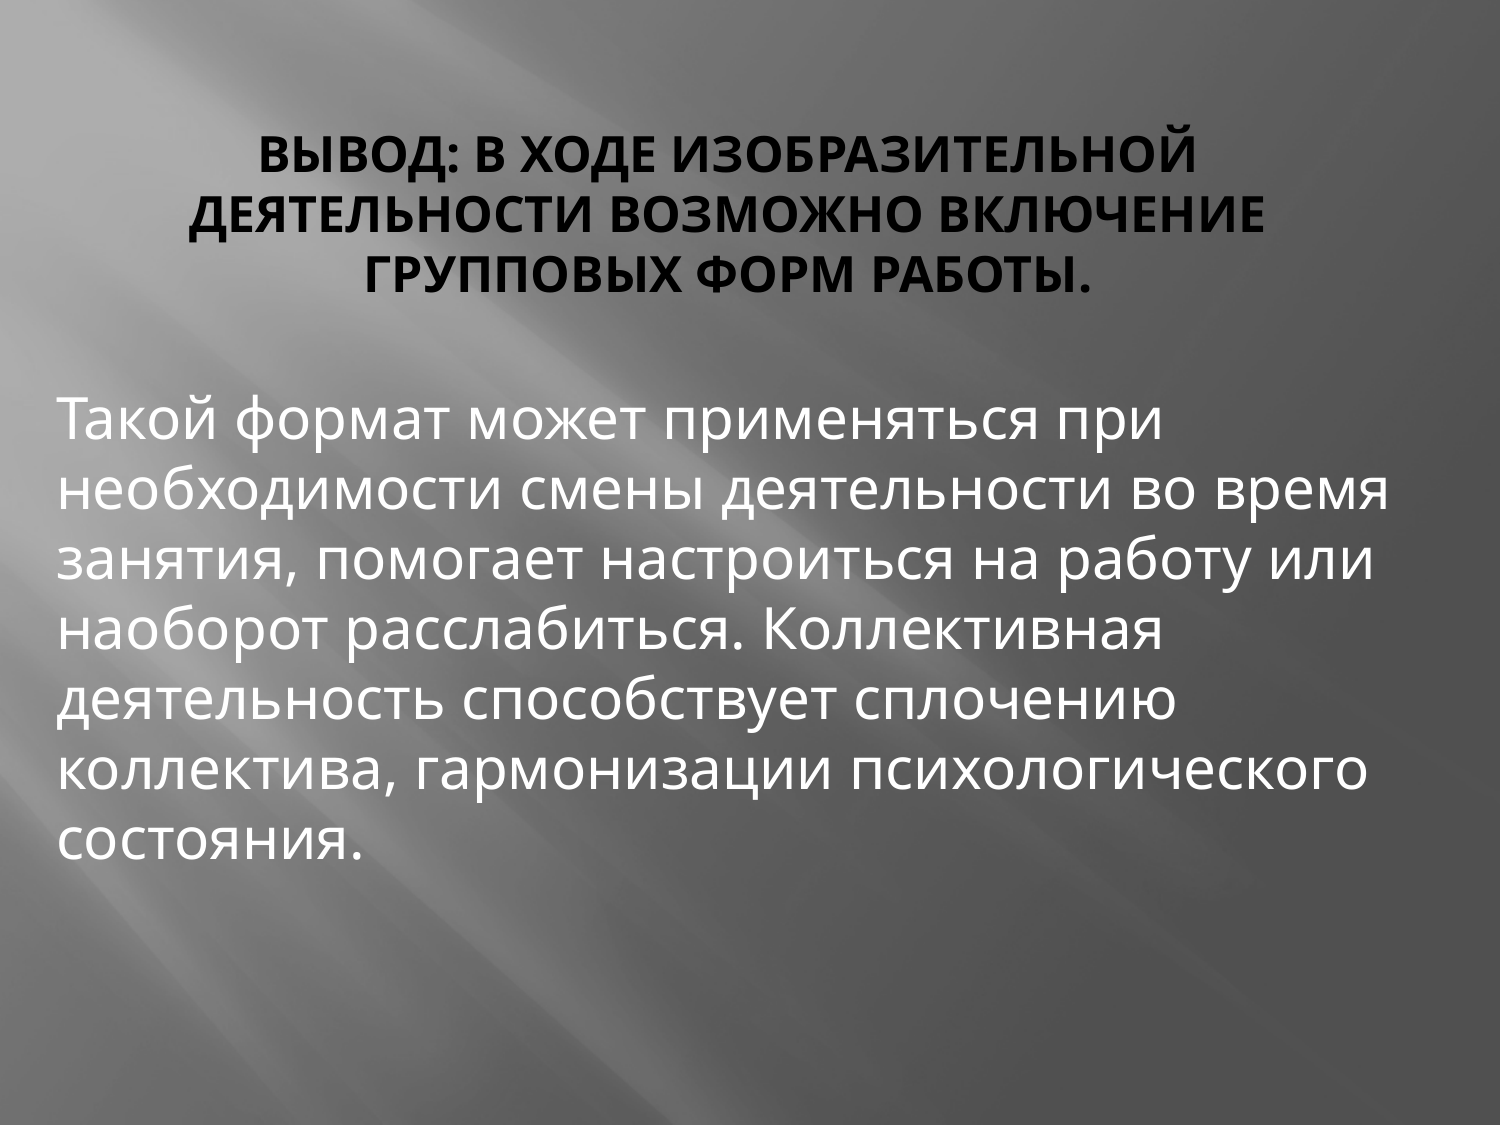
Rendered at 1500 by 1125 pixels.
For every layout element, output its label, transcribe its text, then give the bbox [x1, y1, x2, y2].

title ВЫВОД: В ходе изобразительной деятельности возможно включение групповых форм работы. [53, 113, 1404, 303]
subtitle Такой формат может применяться при необходимости смены деятельности во время занятия, помогает настроиться на работу или наоборот расслабиться. Коллективная деятельность способствует сплочению коллектива, гармонизации психологического состояния. [41, 373, 1447, 1071]
